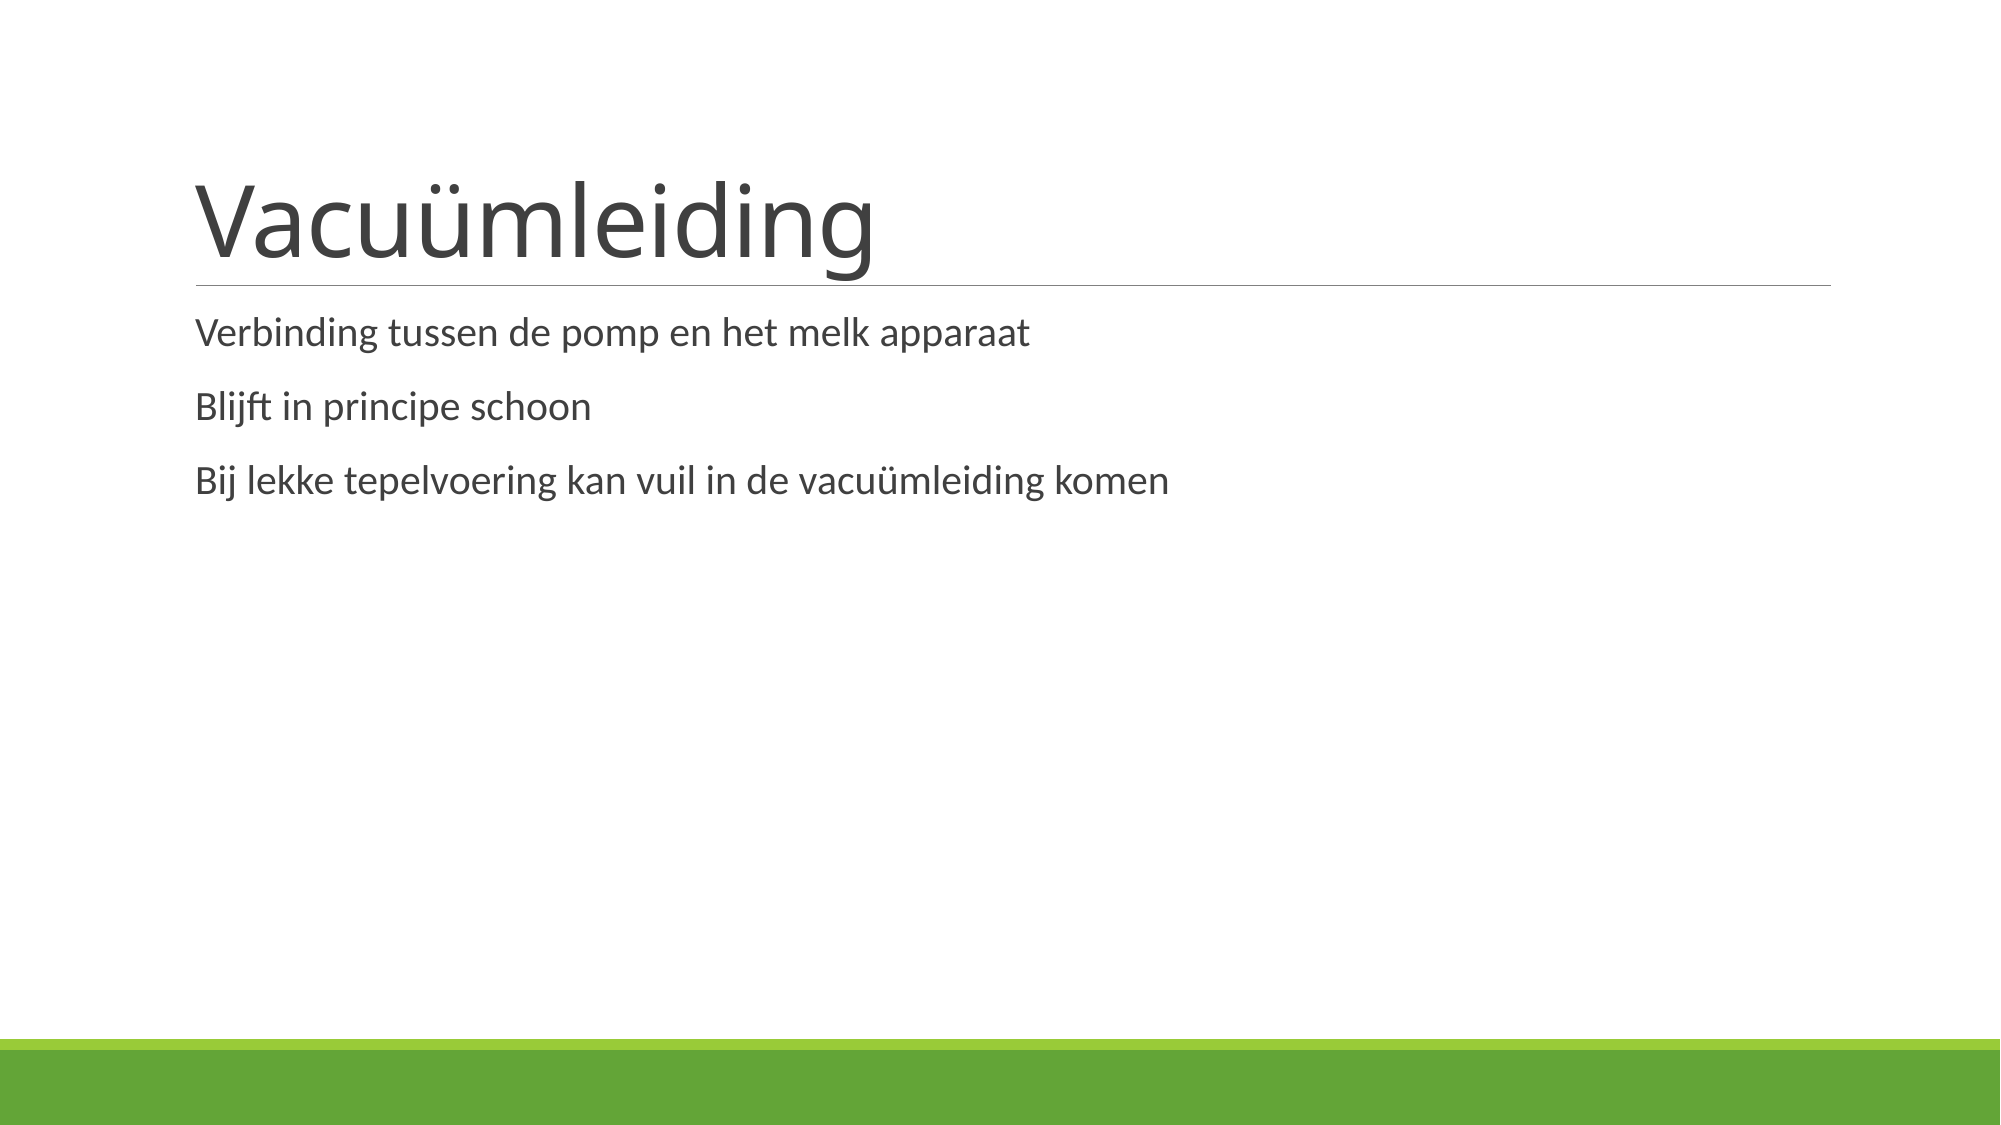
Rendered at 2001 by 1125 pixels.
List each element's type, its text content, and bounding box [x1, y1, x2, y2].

list Verbinding tussen de pomp en het melk apparaat Blijft in principe schoon Bij lekke tepelvoering kan vuil in de vacuümleiding komen [180, 302, 1830, 963]
title Vacuümleiding [180, 47, 1830, 285]
